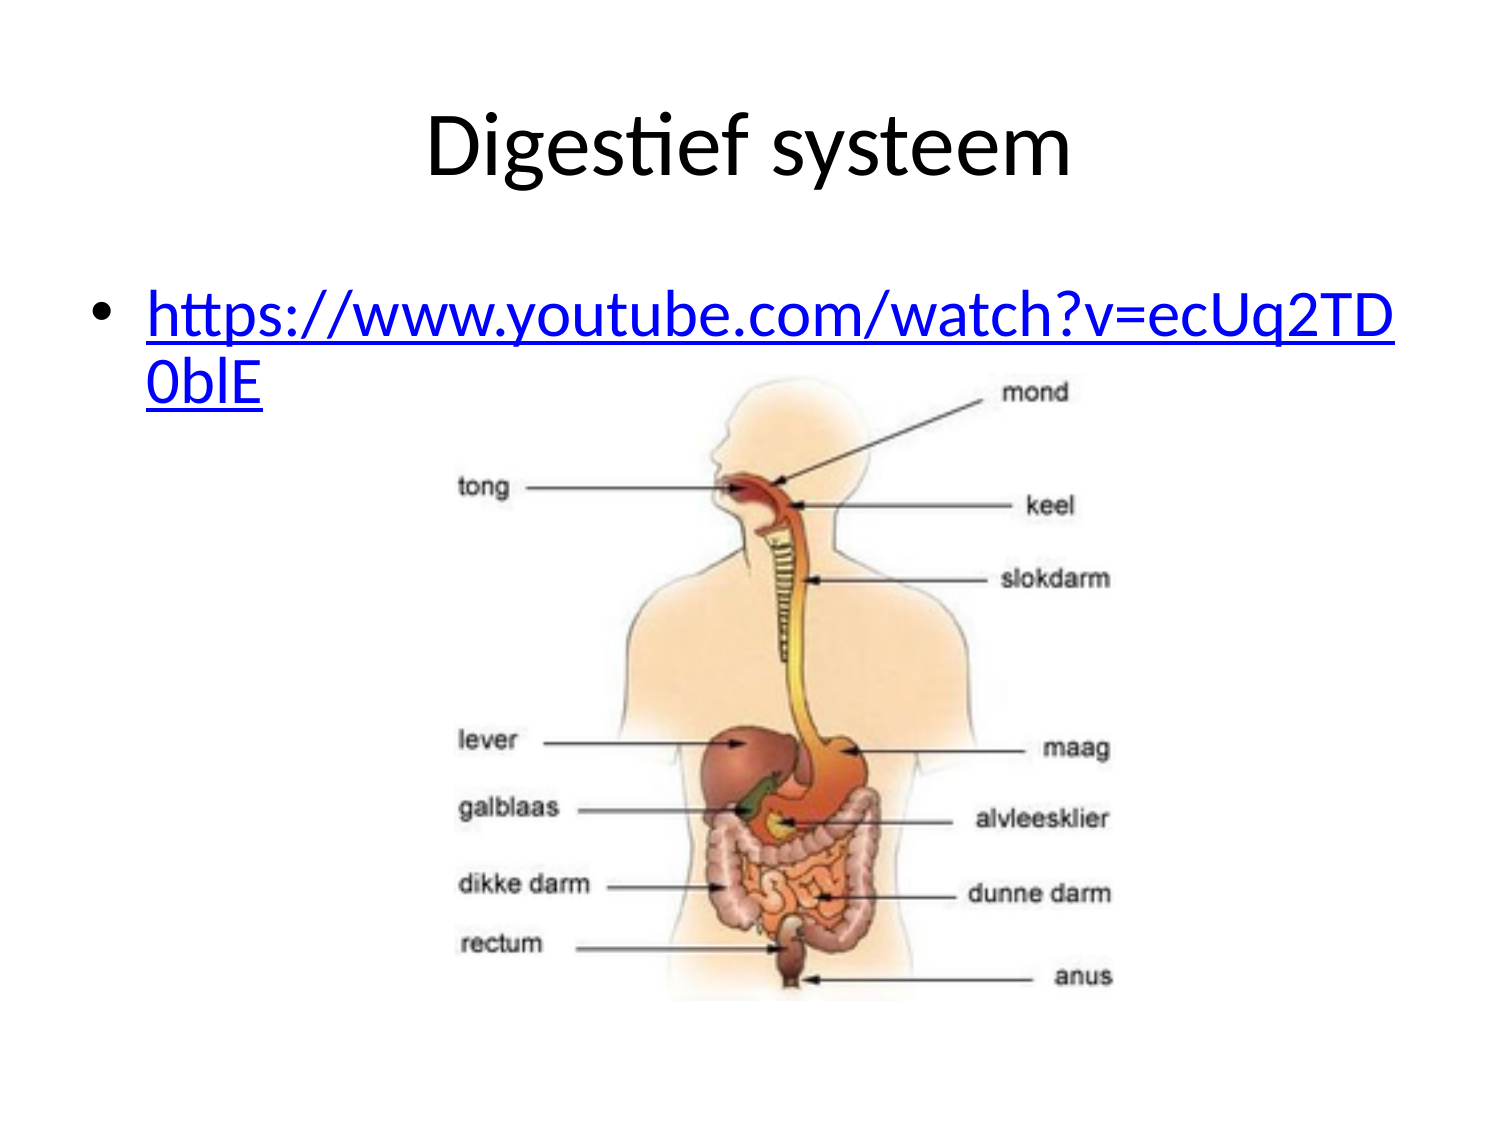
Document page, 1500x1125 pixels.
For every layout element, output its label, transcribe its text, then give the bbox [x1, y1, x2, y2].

title Digestief systeem [75, 45, 1425, 233]
list https://www.youtube.com/watch?v=ecUq2TD0blE [75, 262, 1425, 1005]
picture [454, 373, 1119, 1001]
